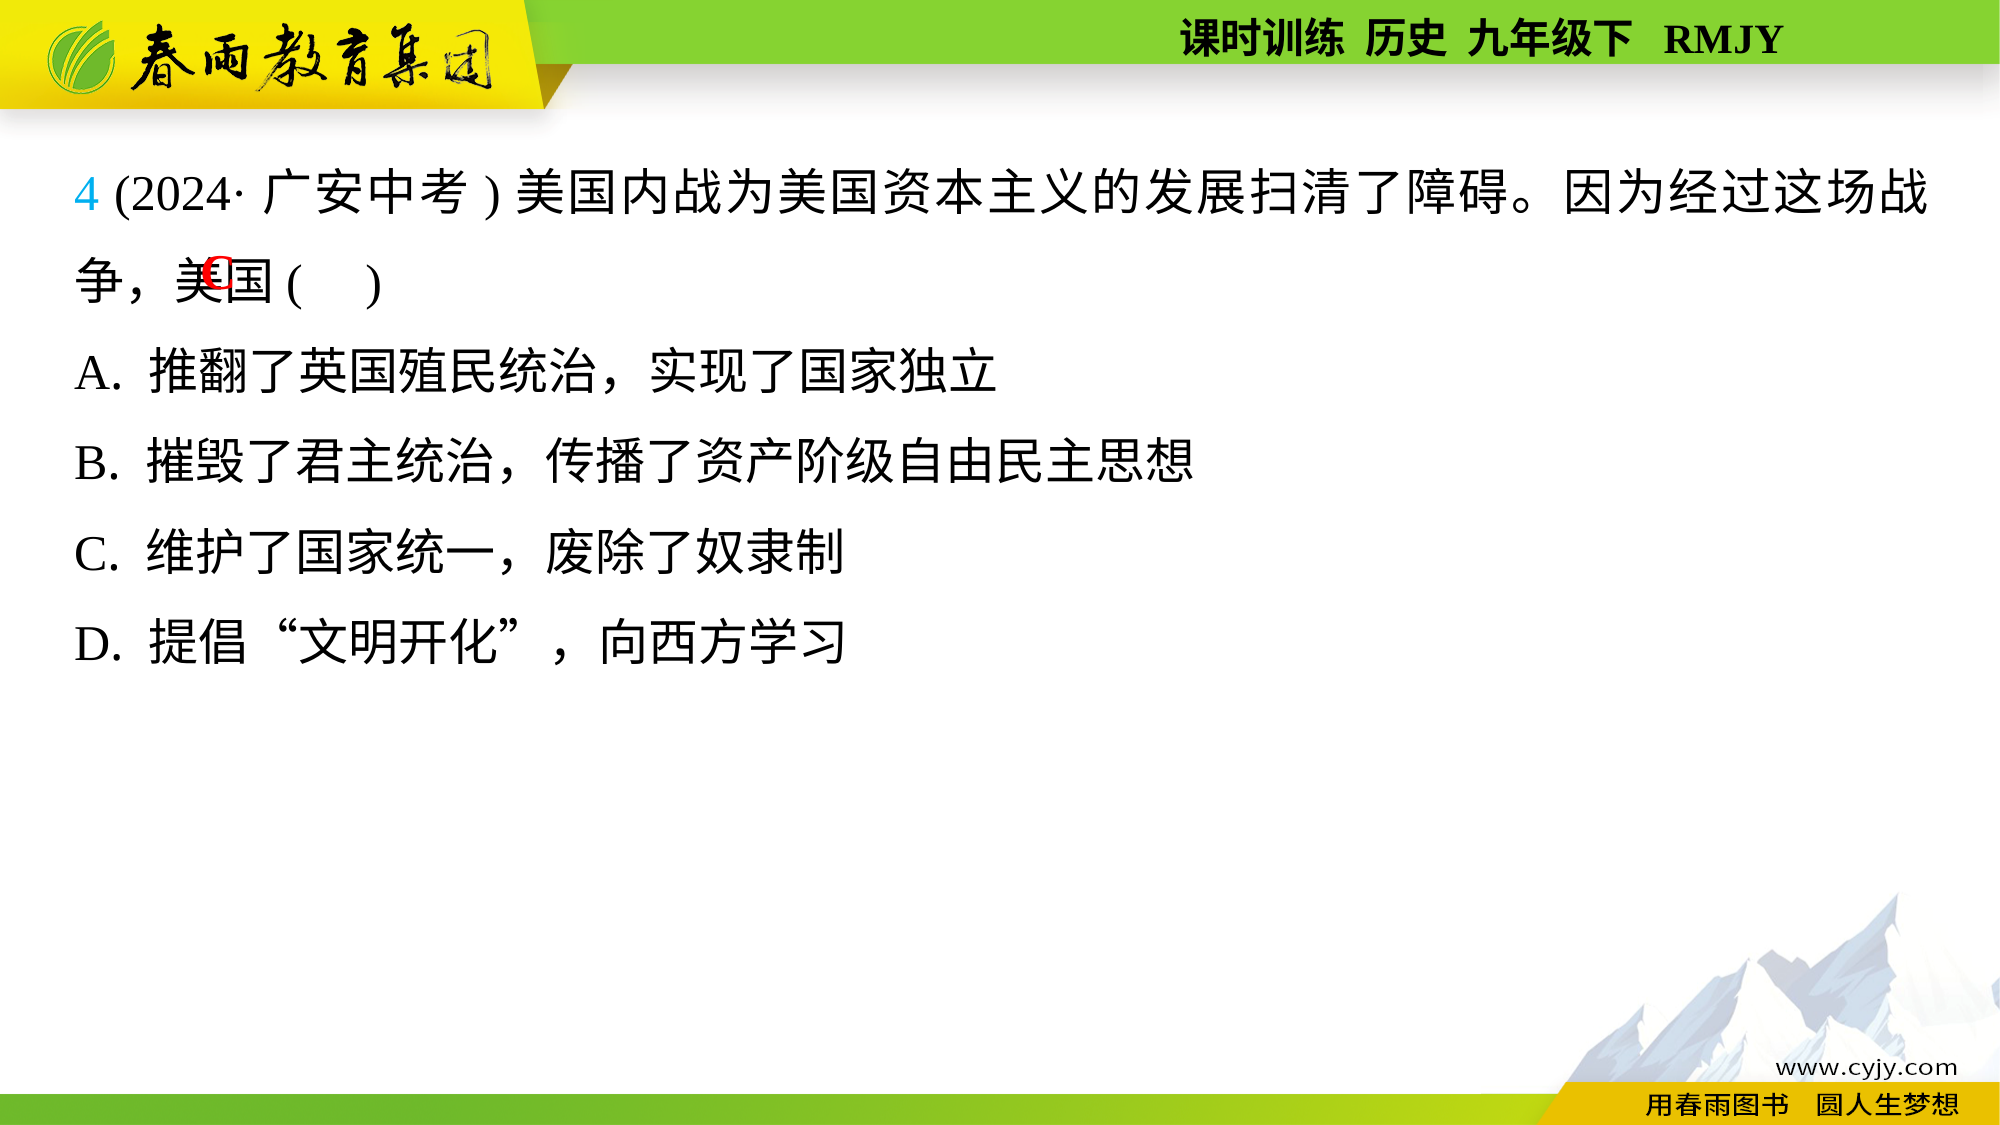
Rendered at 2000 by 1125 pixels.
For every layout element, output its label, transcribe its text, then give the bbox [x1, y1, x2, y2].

picture [0, 0, 2000, 1125]
list 4 (2024·广安中考)美国内战为美国资本主义的发展扫清了障碍。因为经过这场战争，美国( ) A. 推翻了英国殖民统治，实现了国家独立 B. 摧毁了君主统治，传播了资产阶级自由民主思想 C. 维护了国家统一，废除了奴隶制 D. 提倡“文明开化”，向西方学习 [59, 122, 1944, 683]
text_box C [185, 231, 252, 307]
